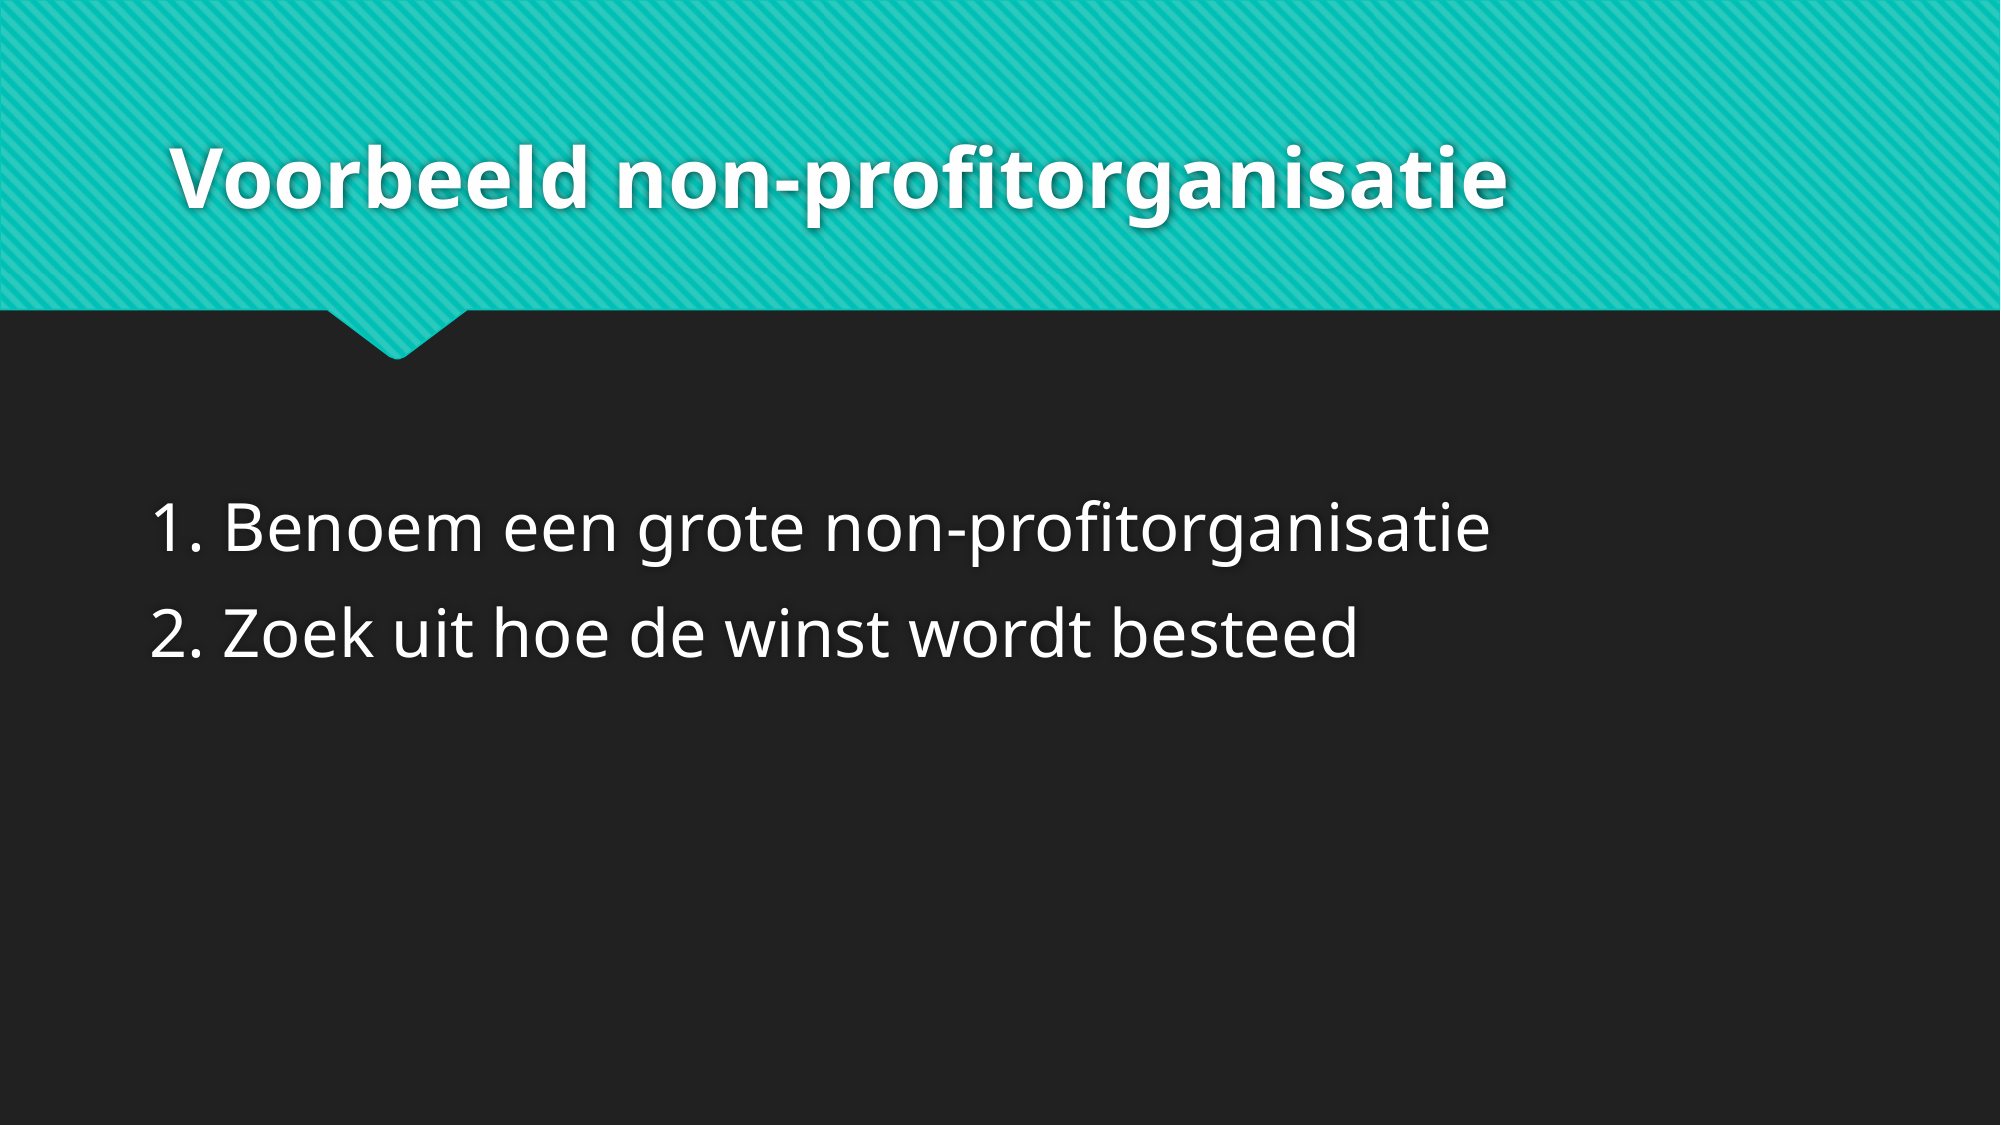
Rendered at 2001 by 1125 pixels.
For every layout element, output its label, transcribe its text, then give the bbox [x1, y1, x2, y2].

list 1. Benoem een grote non-profitorganisatie 2. Zoek uit hoe de winst wordt besteed [134, 364, 1866, 962]
title Voorbeeld non-profitorganisatie [132, 73, 1868, 233]
